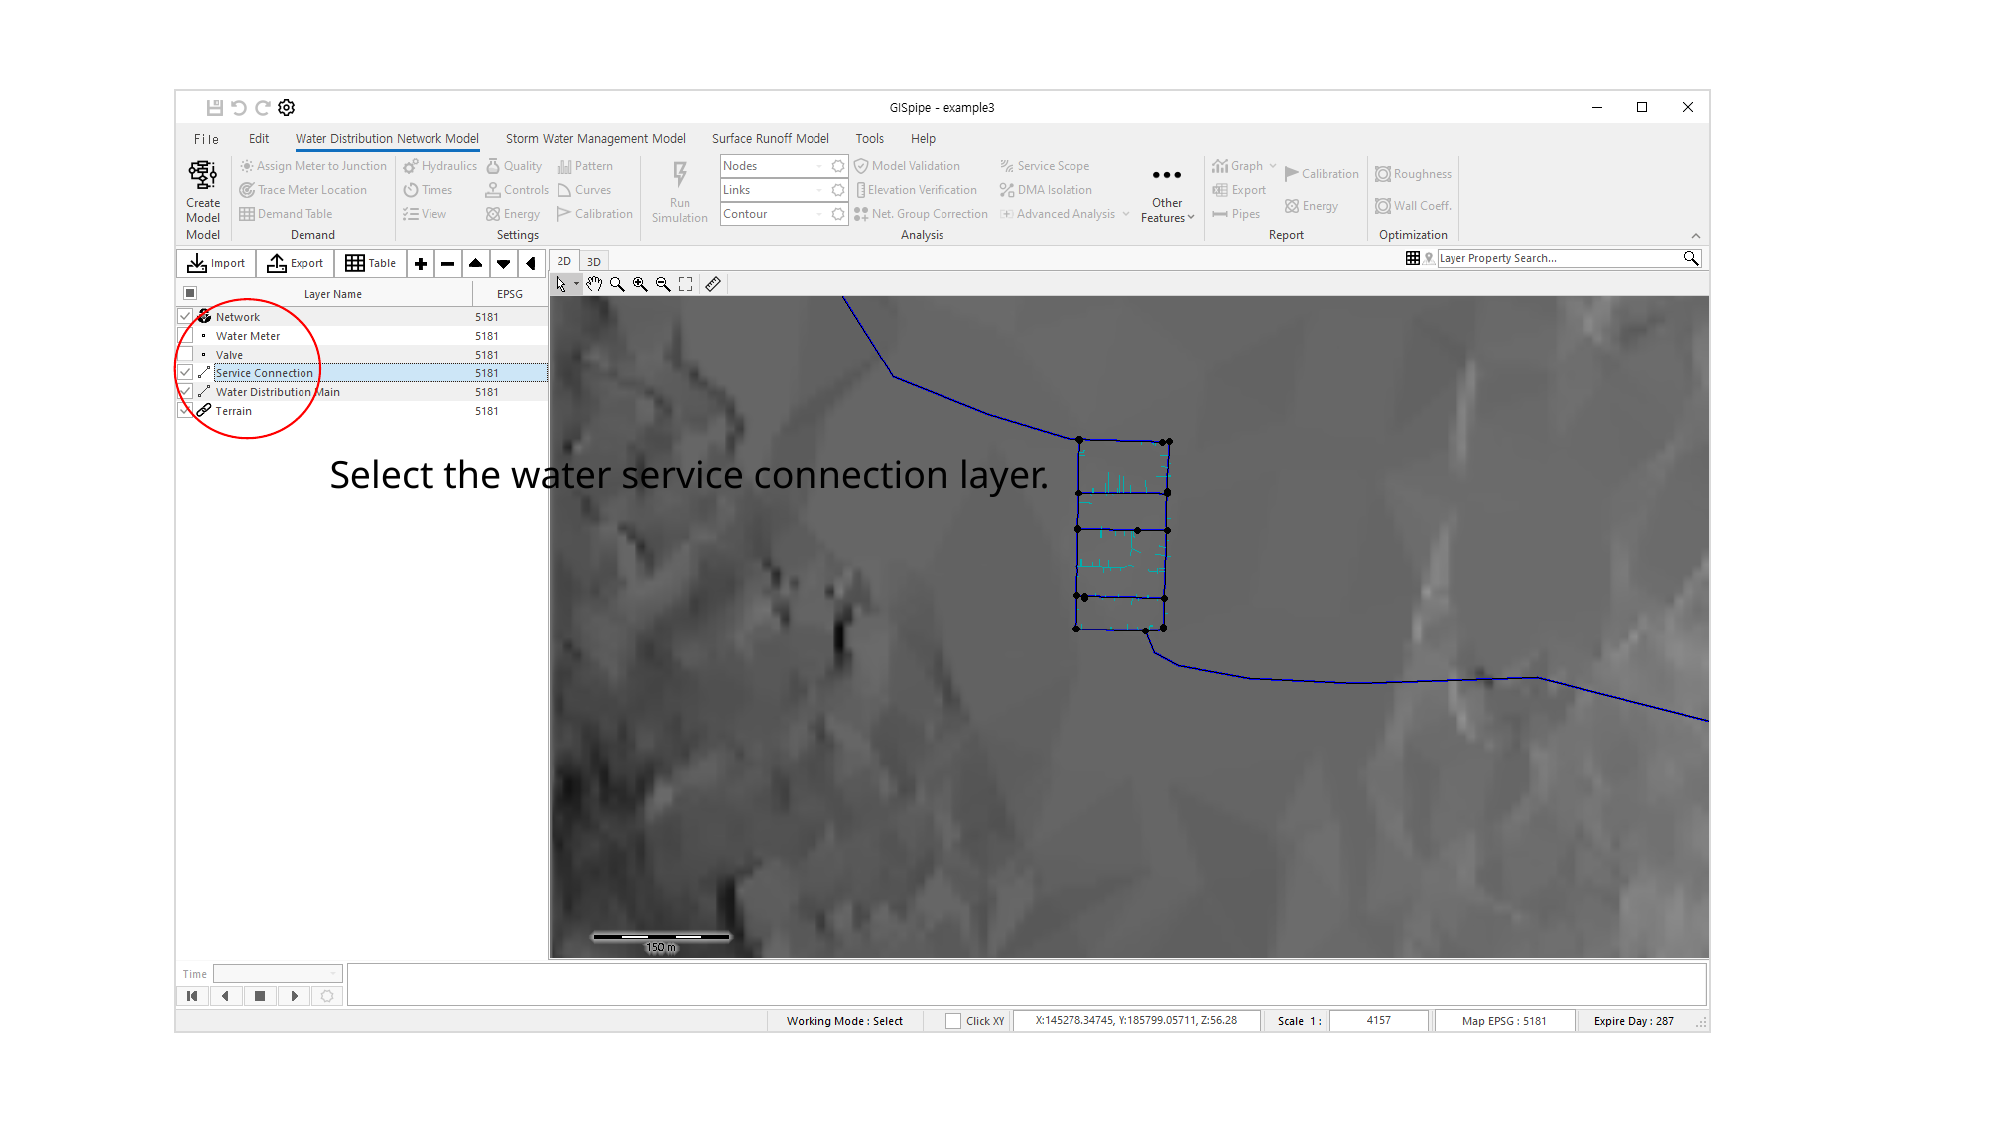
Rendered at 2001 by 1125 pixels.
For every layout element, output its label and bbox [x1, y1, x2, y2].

picture [174, 92, 1711, 1033]
